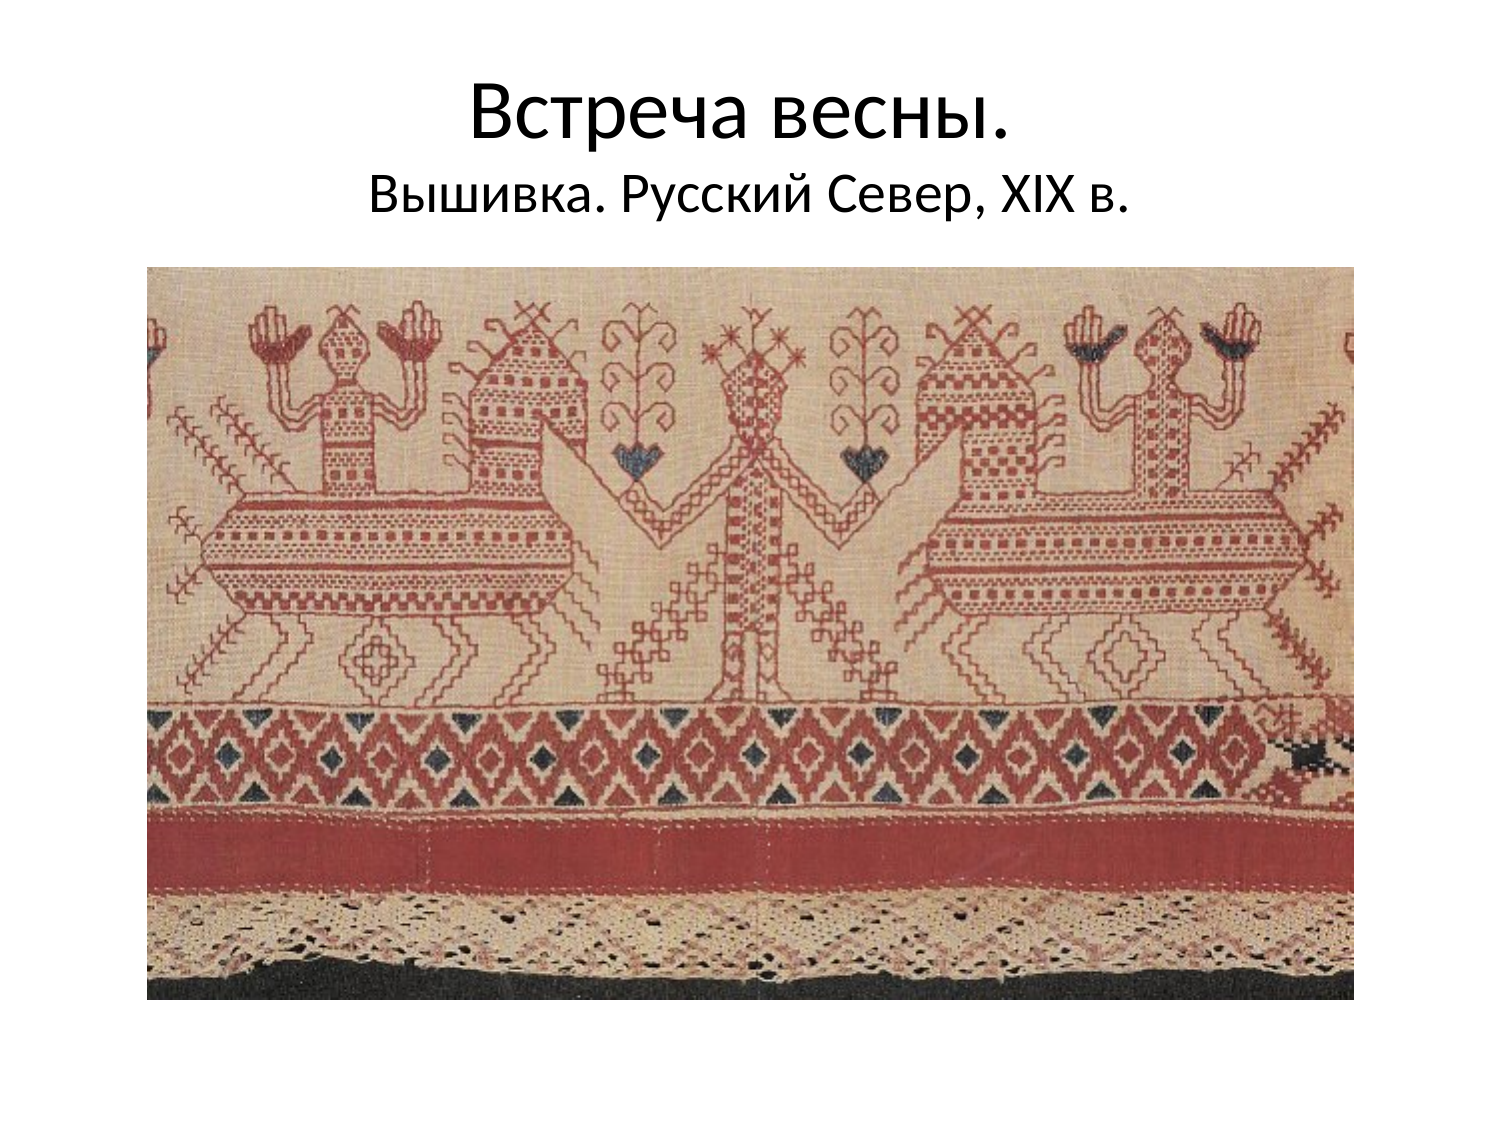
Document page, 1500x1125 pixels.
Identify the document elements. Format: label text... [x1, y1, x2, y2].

title Встреча весны. Вышивка. Русский Север, XIX в. [75, 45, 1425, 233]
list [147, 266, 1354, 1000]
